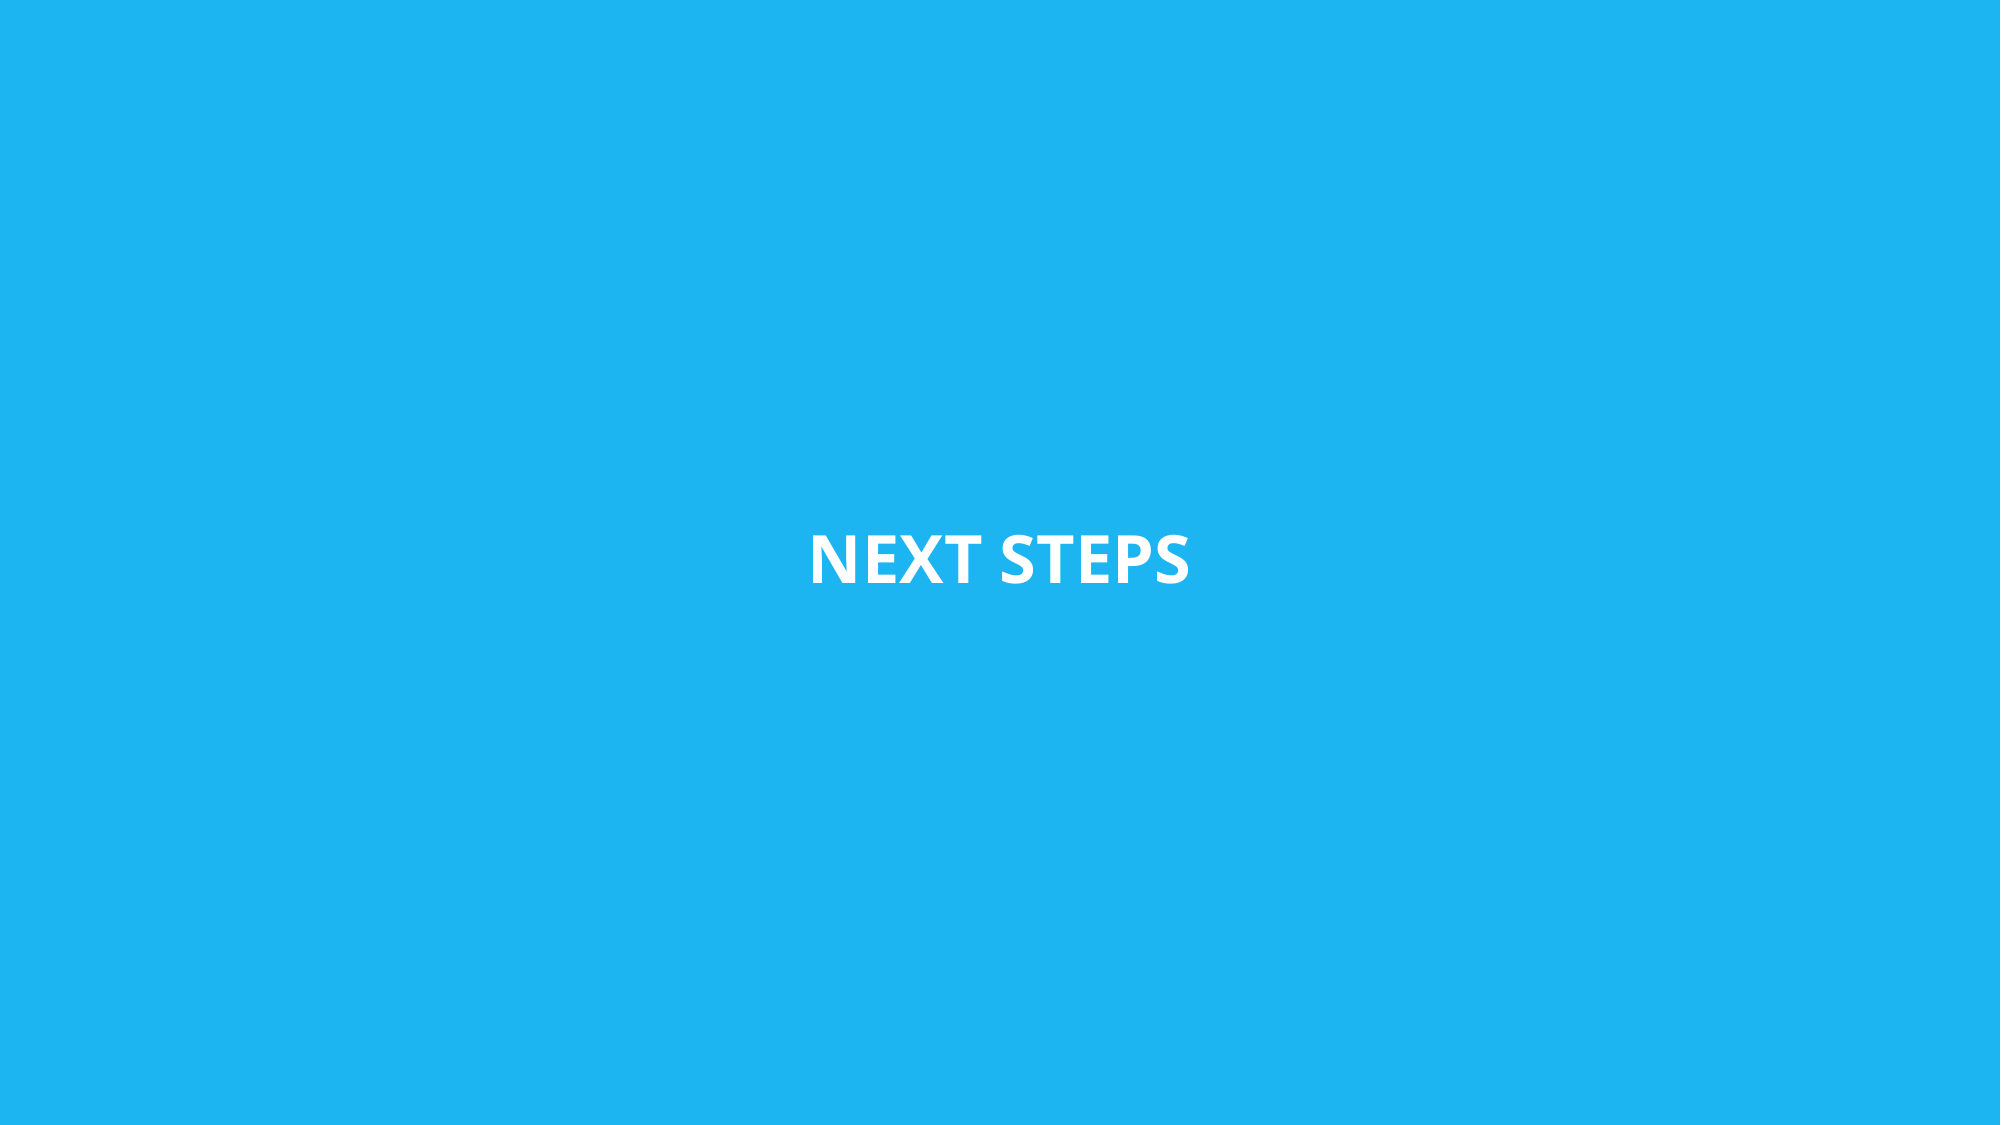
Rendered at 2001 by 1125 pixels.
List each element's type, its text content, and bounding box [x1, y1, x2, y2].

list NEXT STEPS [468, 473, 1532, 652]
